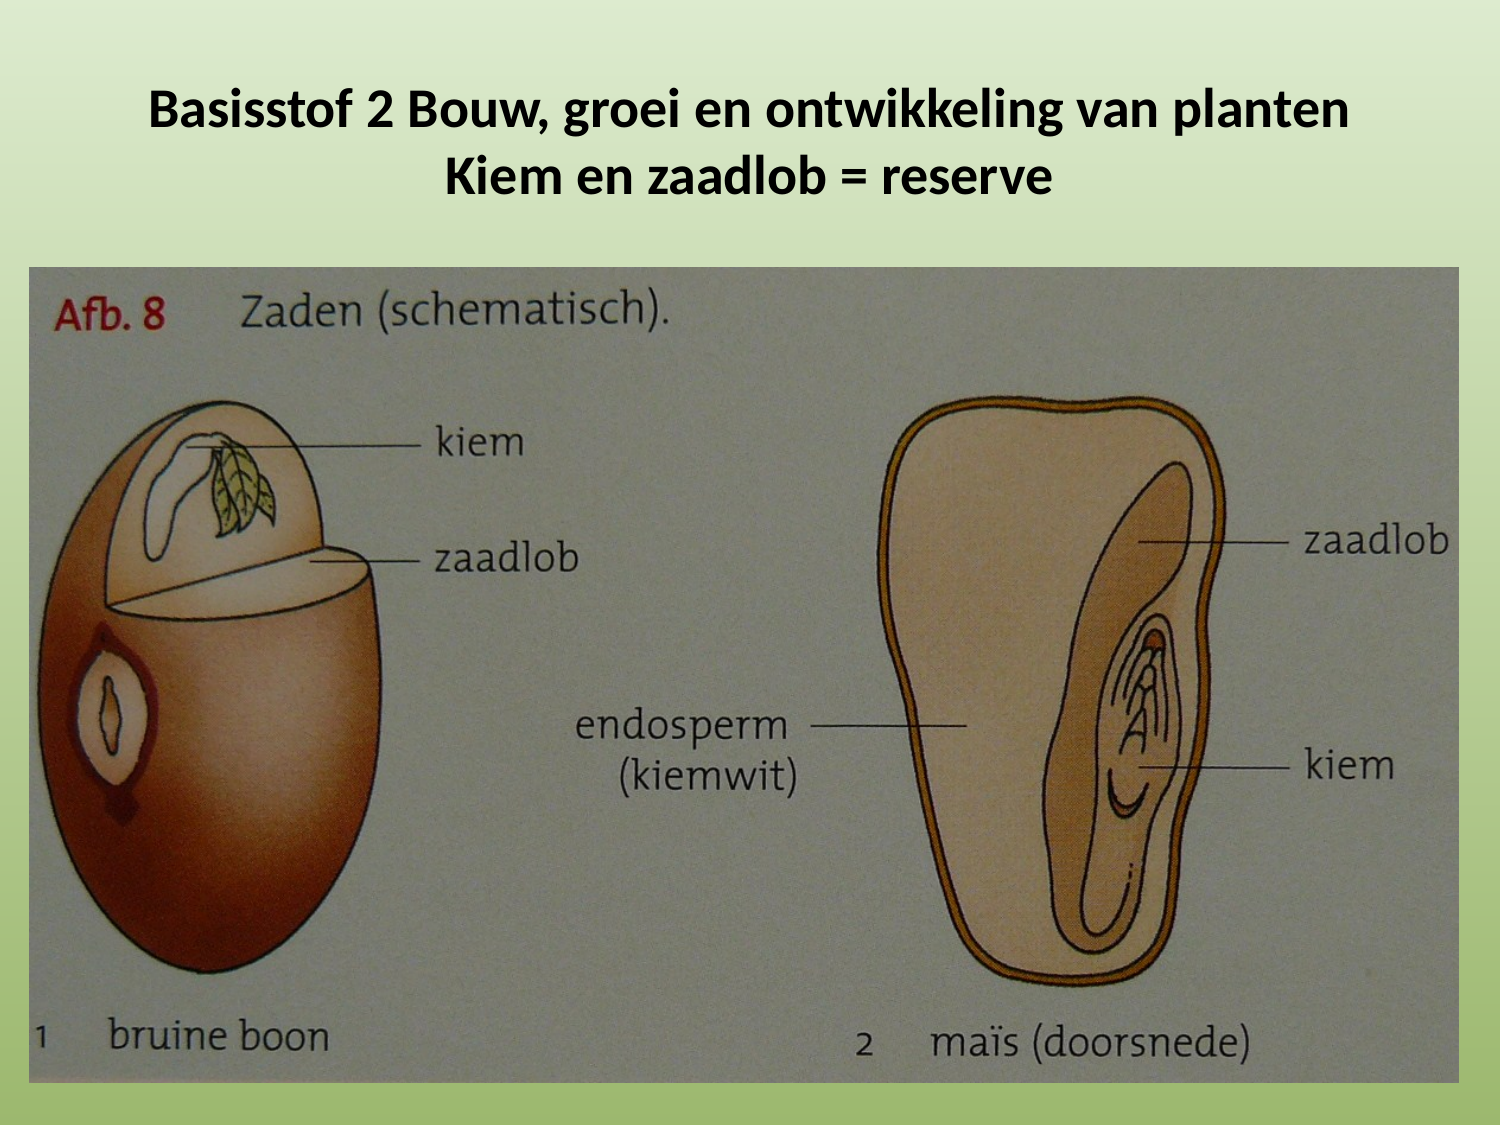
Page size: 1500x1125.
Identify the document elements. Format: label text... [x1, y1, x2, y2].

title Basisstof 2 Bouw, groei en ontwikkeling van planten Kiem en zaadlob = reserve [75, 45, 1425, 233]
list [29, 266, 1460, 1083]
